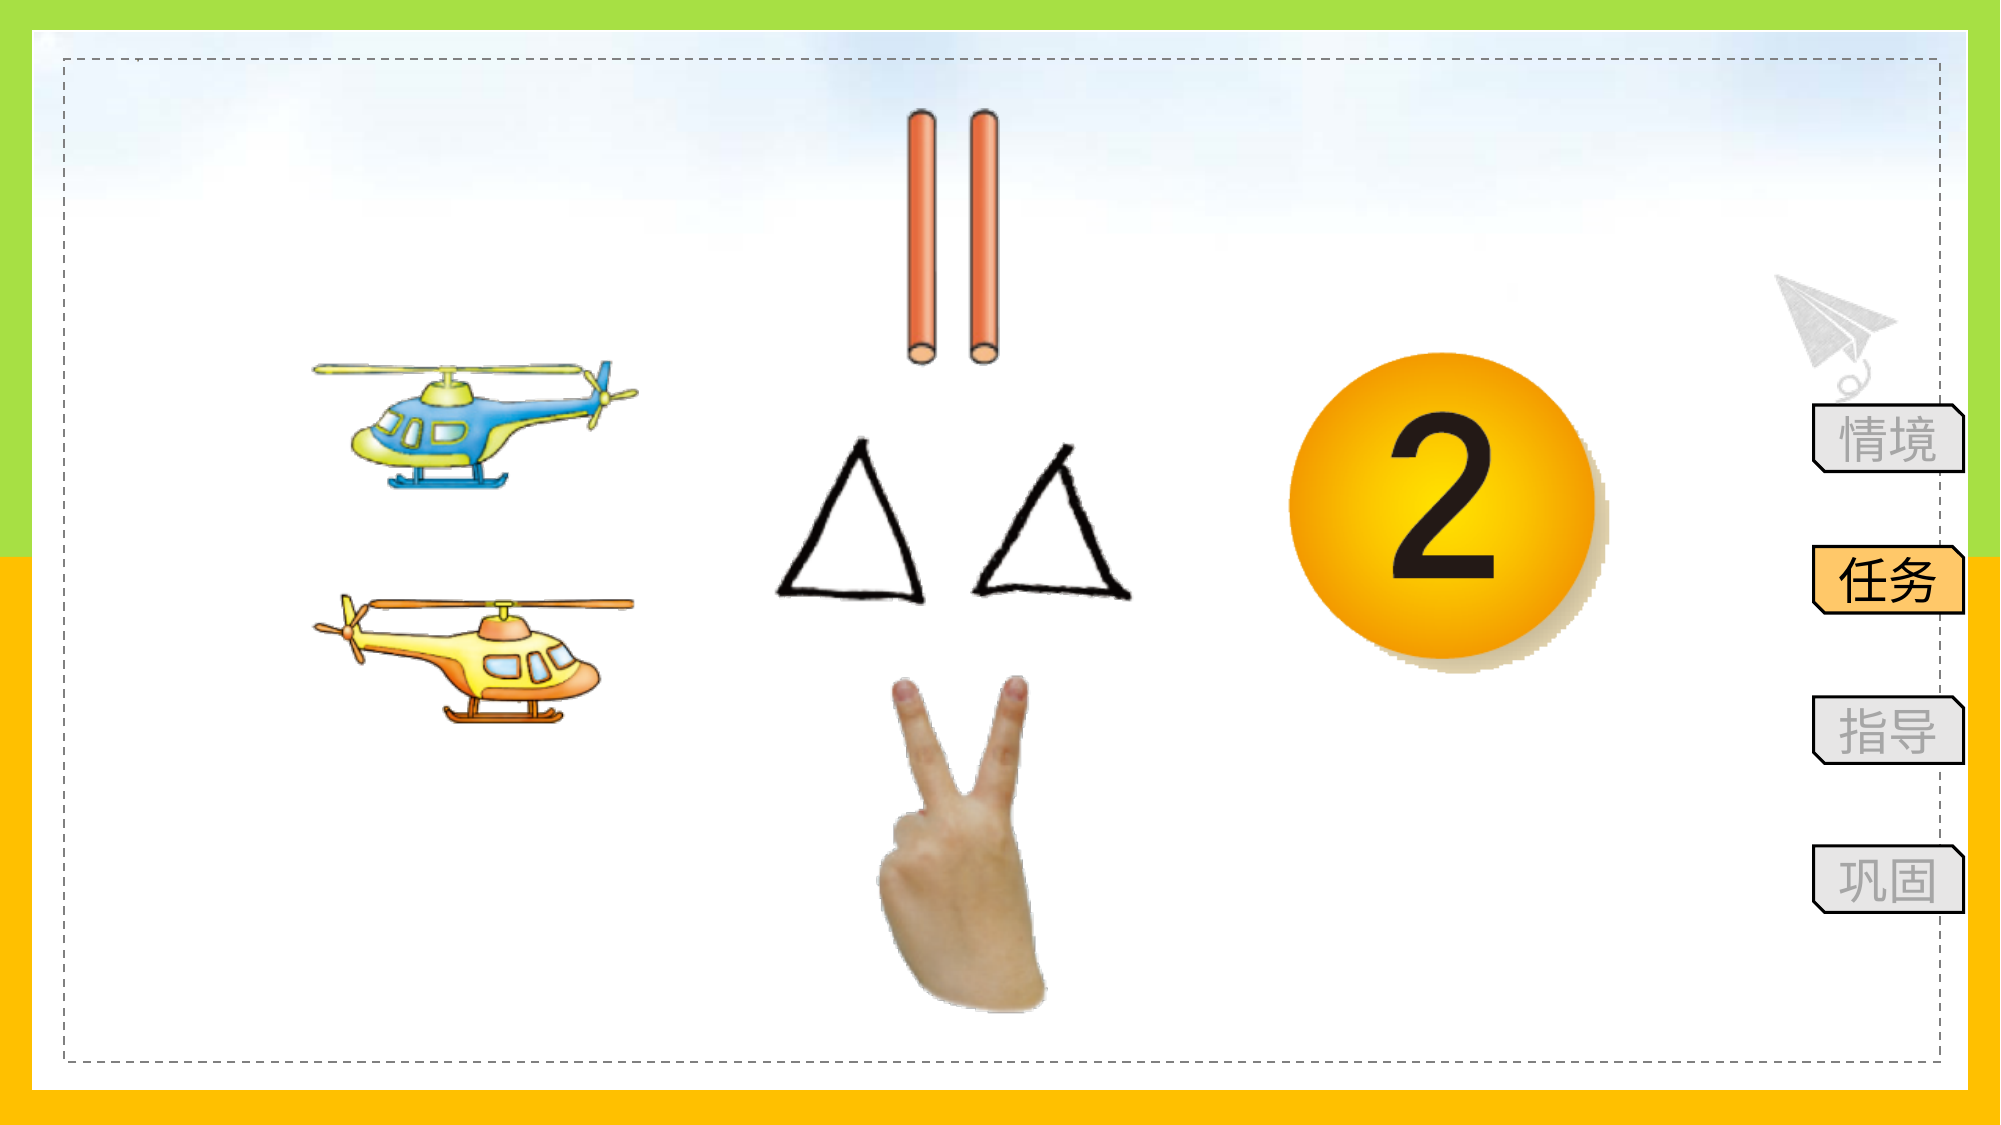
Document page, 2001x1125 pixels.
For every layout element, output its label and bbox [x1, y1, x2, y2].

picture [34, 32, 1966, 1088]
text_box [1706, 236, 1964, 913]
